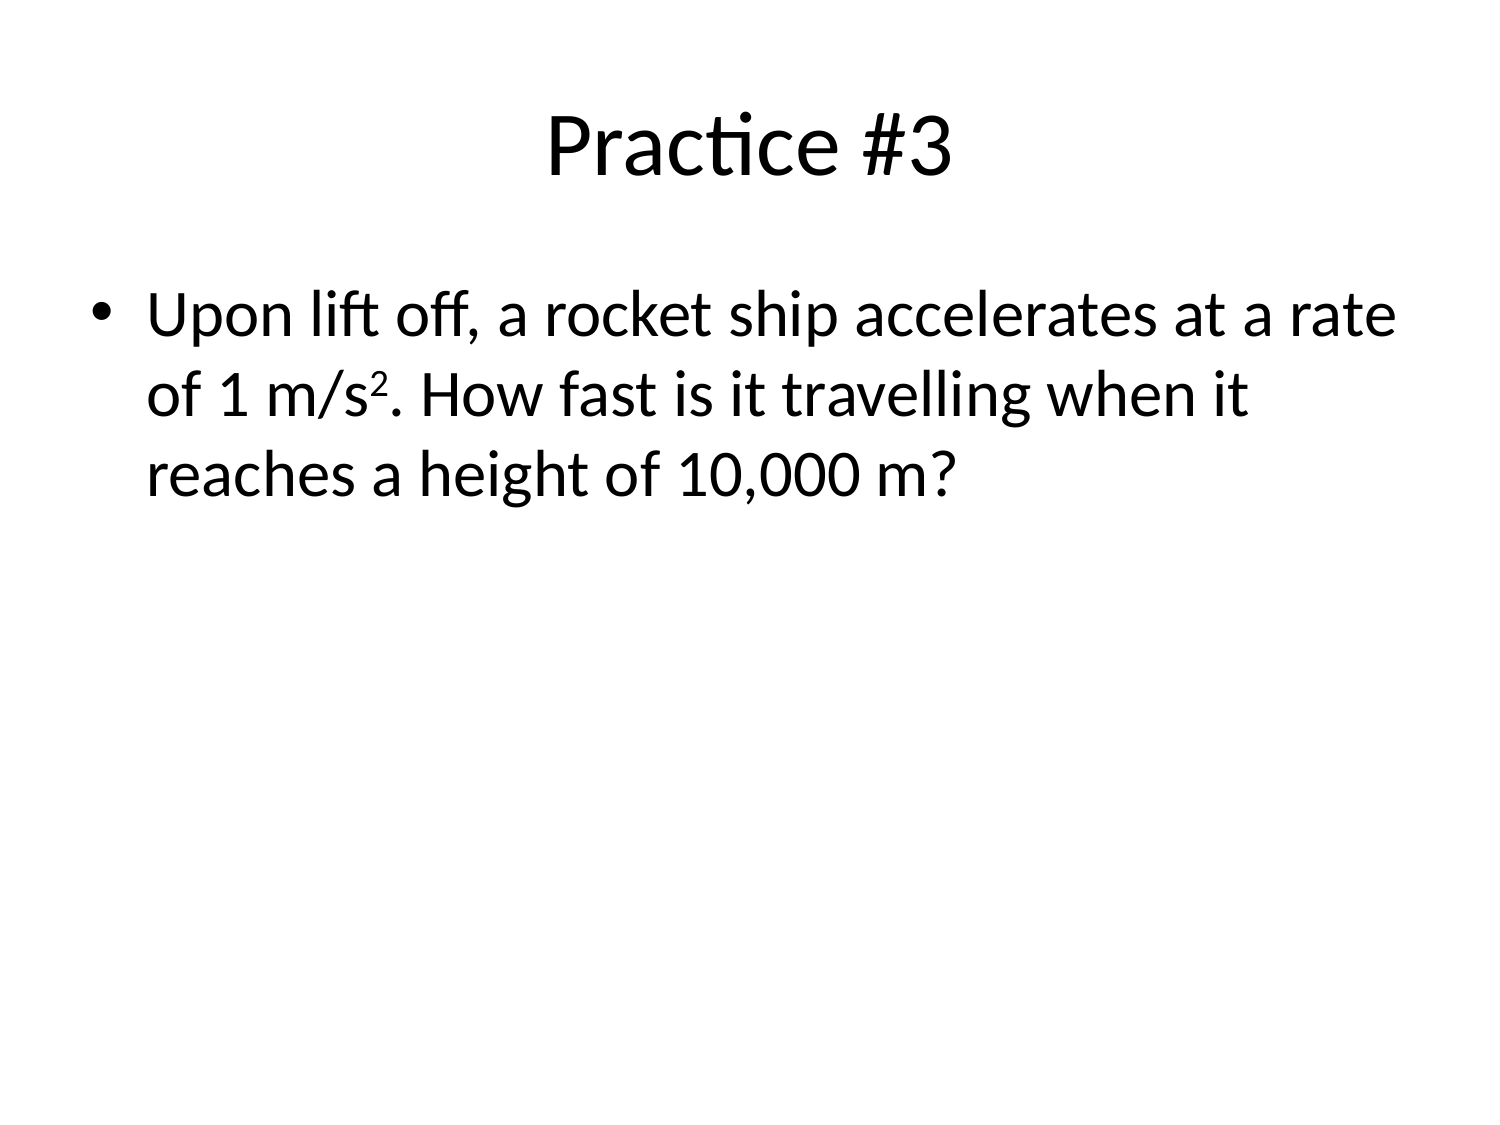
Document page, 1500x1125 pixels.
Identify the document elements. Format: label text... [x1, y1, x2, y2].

title Practice #3 [75, 45, 1425, 233]
list Upon lift off, a rocket ship accelerates at a rate of 1 m/s2. How fast is it travelling when it reaches a height of 10,000 m? [75, 262, 1425, 1005]
